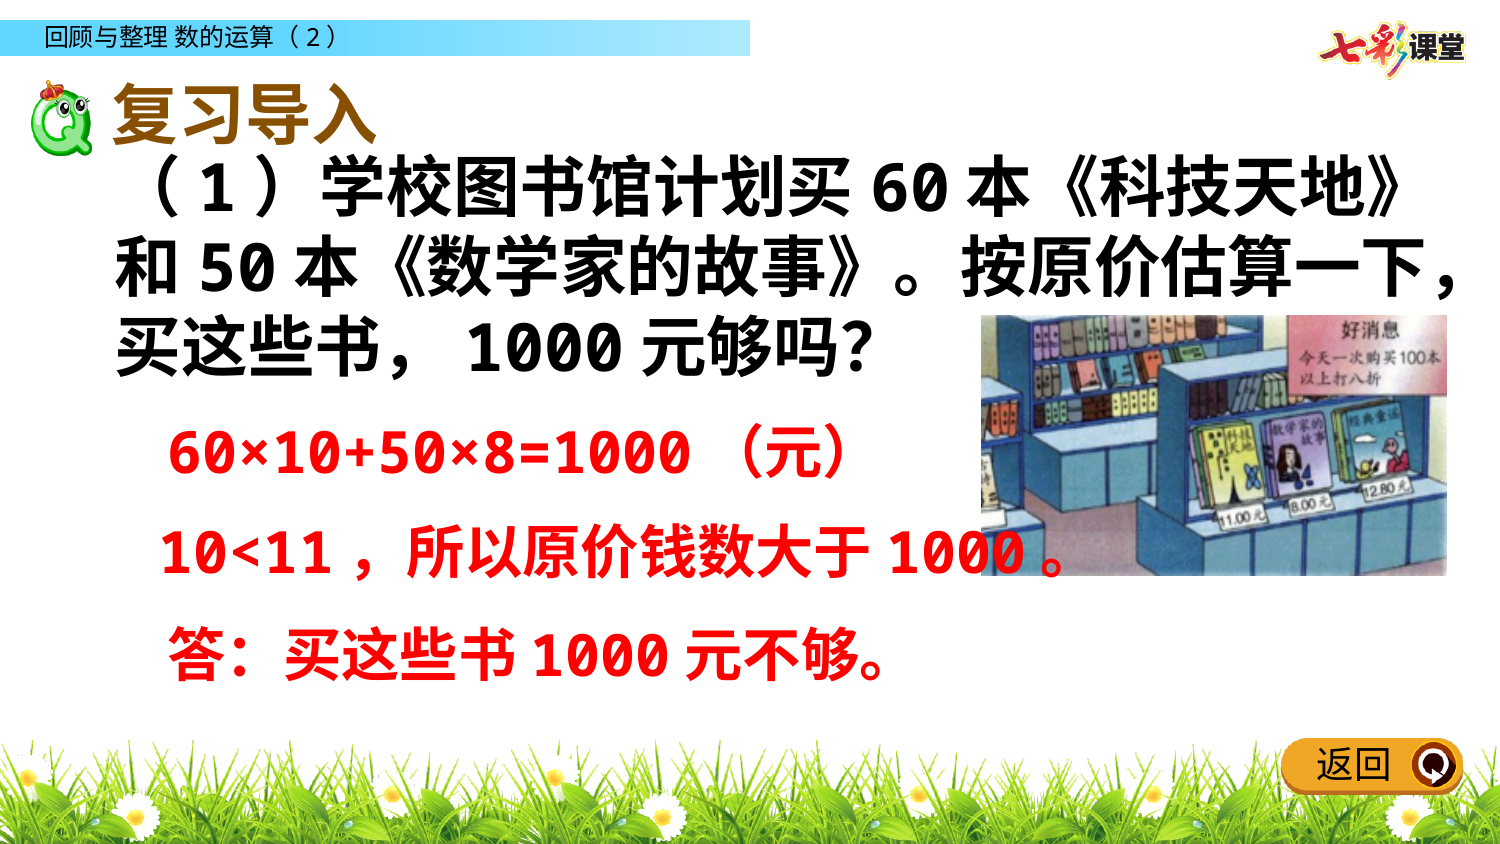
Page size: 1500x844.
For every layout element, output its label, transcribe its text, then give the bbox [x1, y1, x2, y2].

text_box 答：买这些书1000元不够。 [155, 598, 1150, 695]
picture [0, 740, 1500, 844]
text_box 60×10+50×8=1000（元） [155, 395, 975, 492]
picture [981, 315, 1448, 576]
text_box 复习导入 [100, 67, 404, 159]
picture [31, 80, 92, 156]
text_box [1281, 733, 1464, 795]
picture [1316, 20, 1468, 80]
text_box （1）学校图书馆计划买60本《科技天地》和50本《数学家的故事》。按原价估算一下，买这些书，1000元够吗？ [103, 139, 1471, 391]
text_box 10<11，所以原价钱数大于1000。 [147, 495, 1142, 591]
